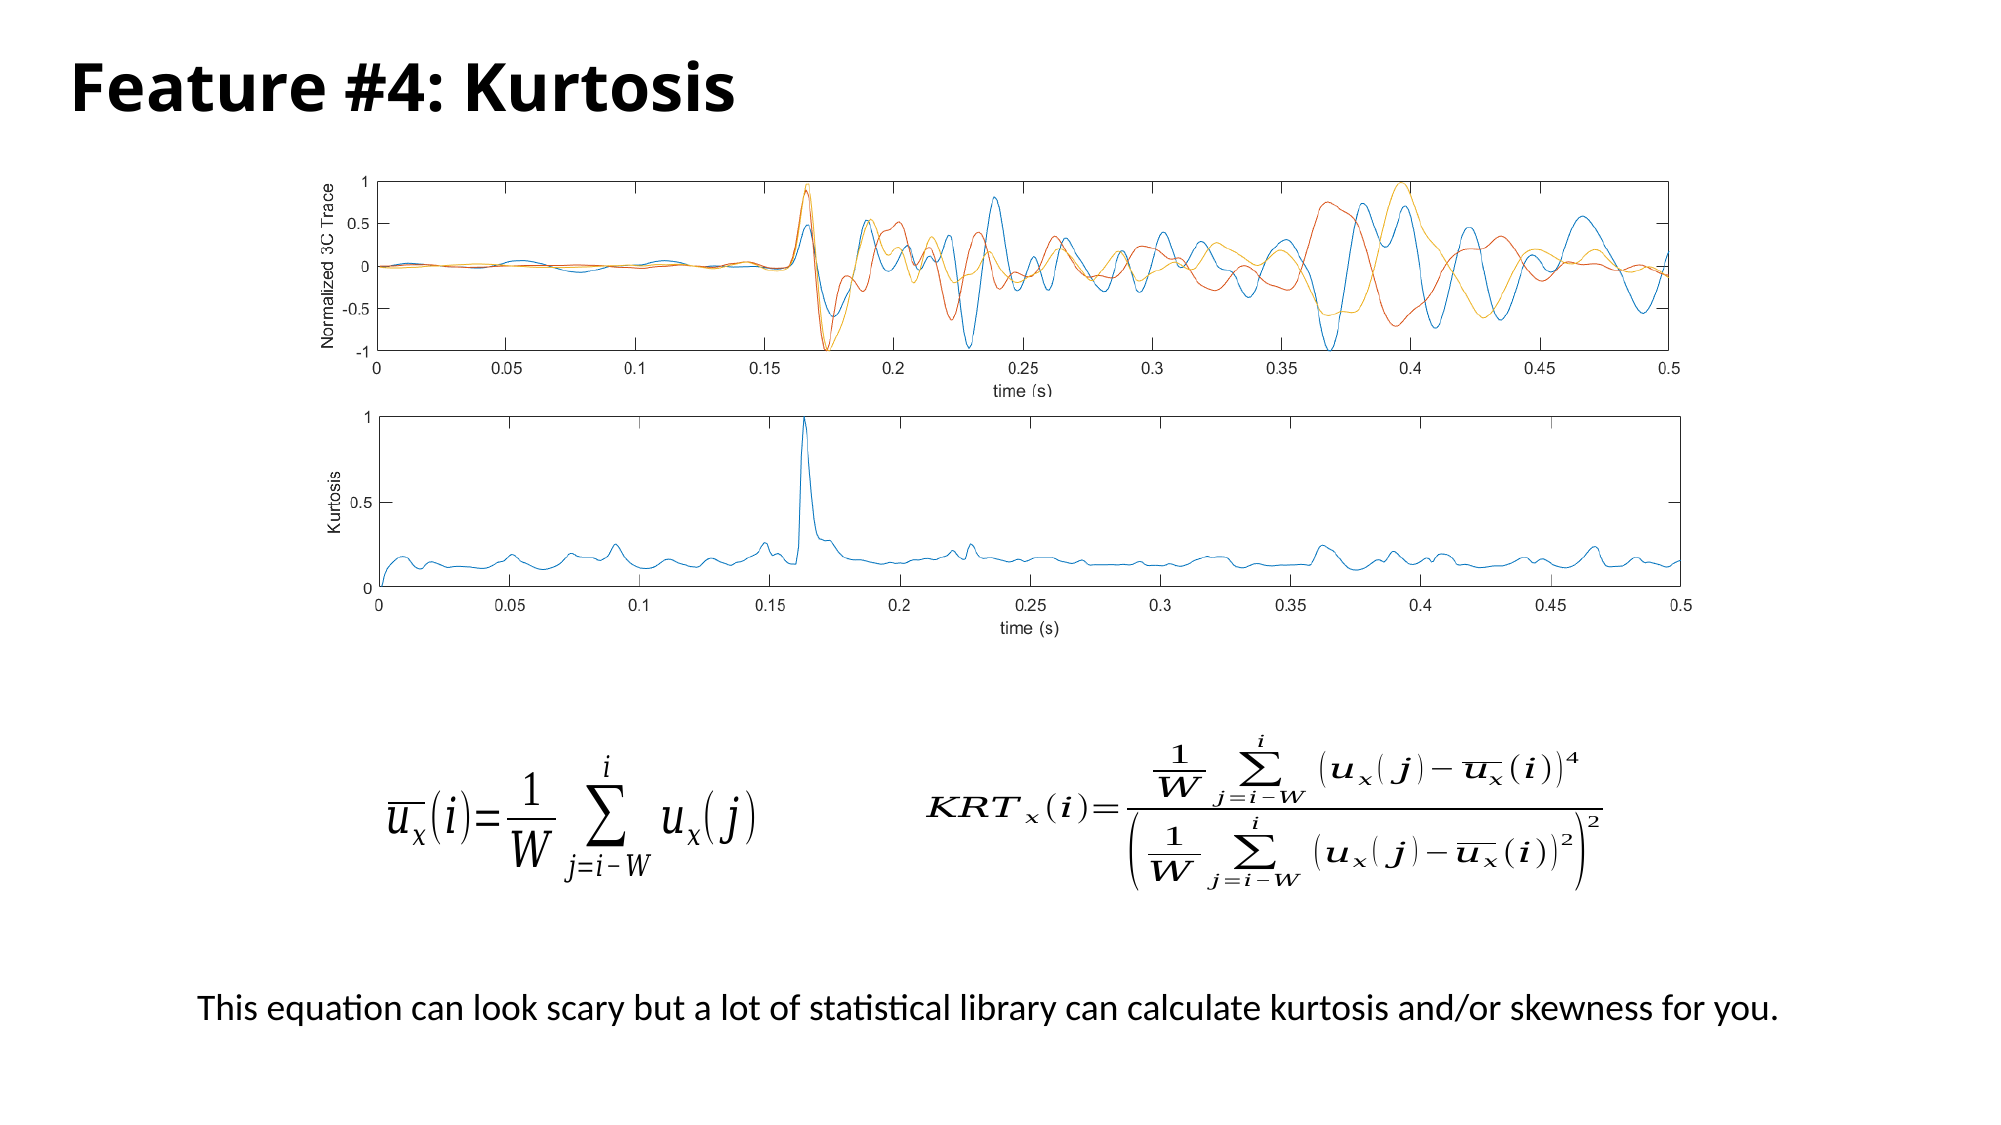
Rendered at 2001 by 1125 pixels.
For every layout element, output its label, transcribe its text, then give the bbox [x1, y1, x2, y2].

text_box This equation can look scary but a lot of statistical library can calculate kurtosis and/or skewness for you. [182, 975, 1796, 1036]
title Feature #4: Kurtosis [55, 42, 1827, 138]
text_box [385, 732, 1606, 894]
picture [160, 397, 1840, 638]
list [159, 162, 1827, 401]
